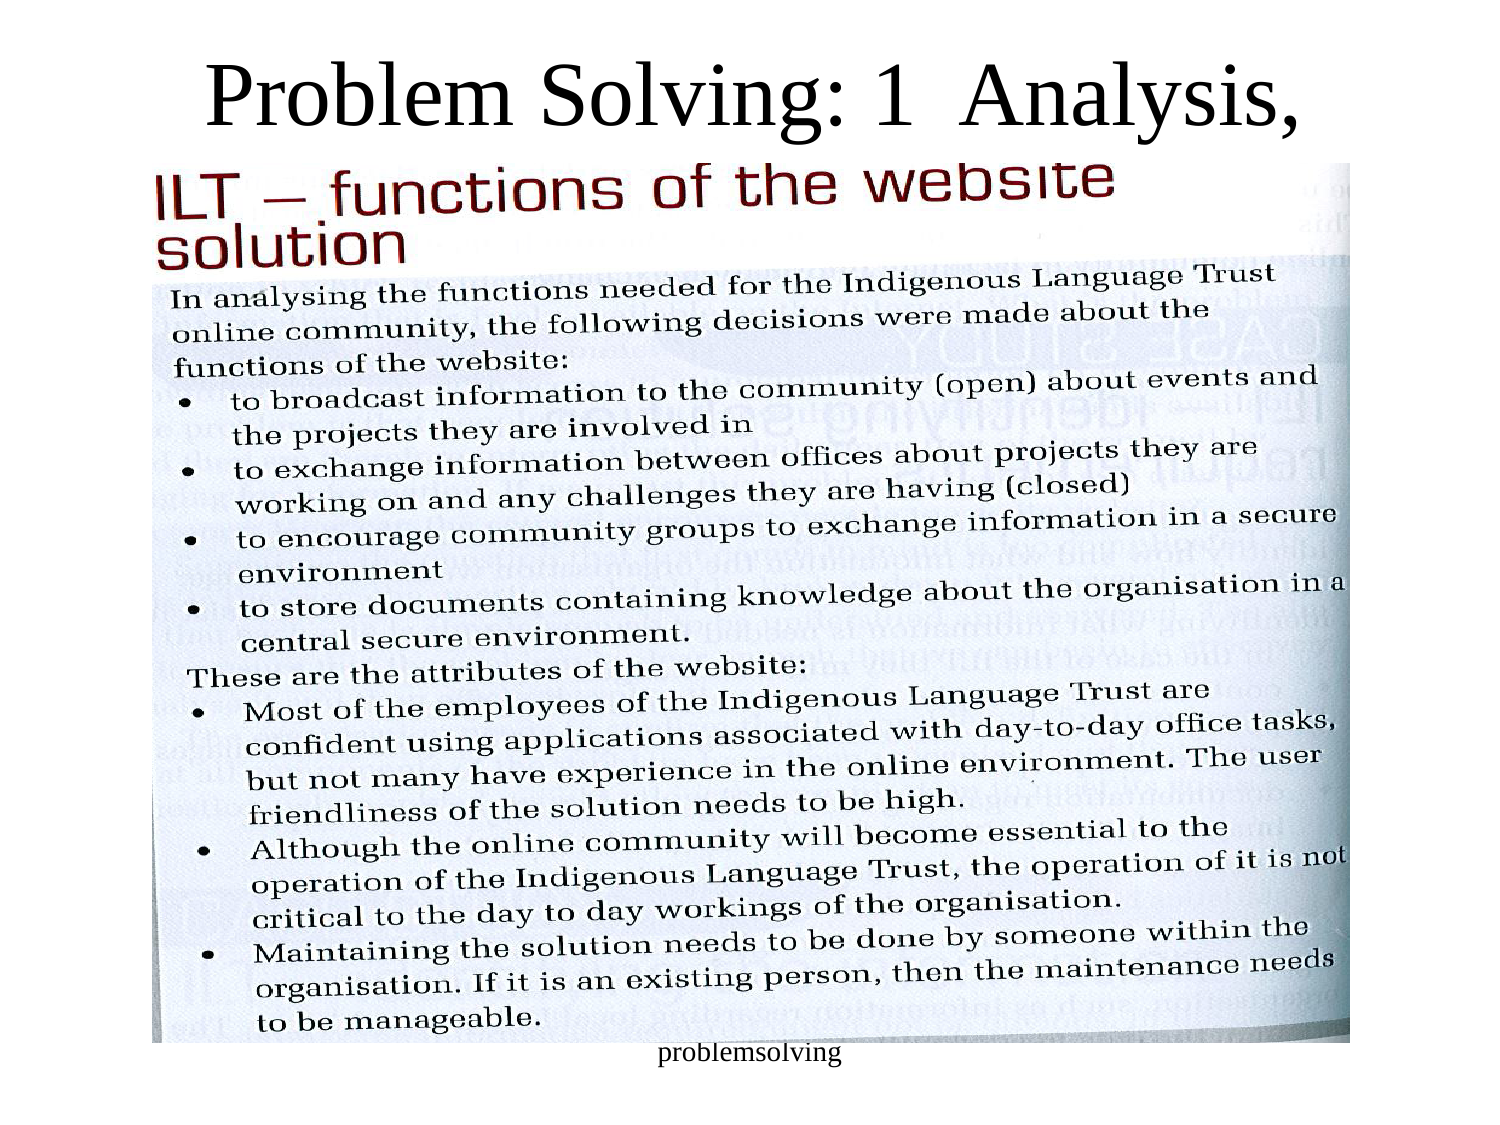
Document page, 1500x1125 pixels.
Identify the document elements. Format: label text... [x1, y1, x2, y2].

footer problemsolving [512, 1052, 988, 1101]
title Problem Solving: 1 Analysis, functions needed by ILT [116, 34, 1393, 223]
picture [152, 163, 1350, 1044]
